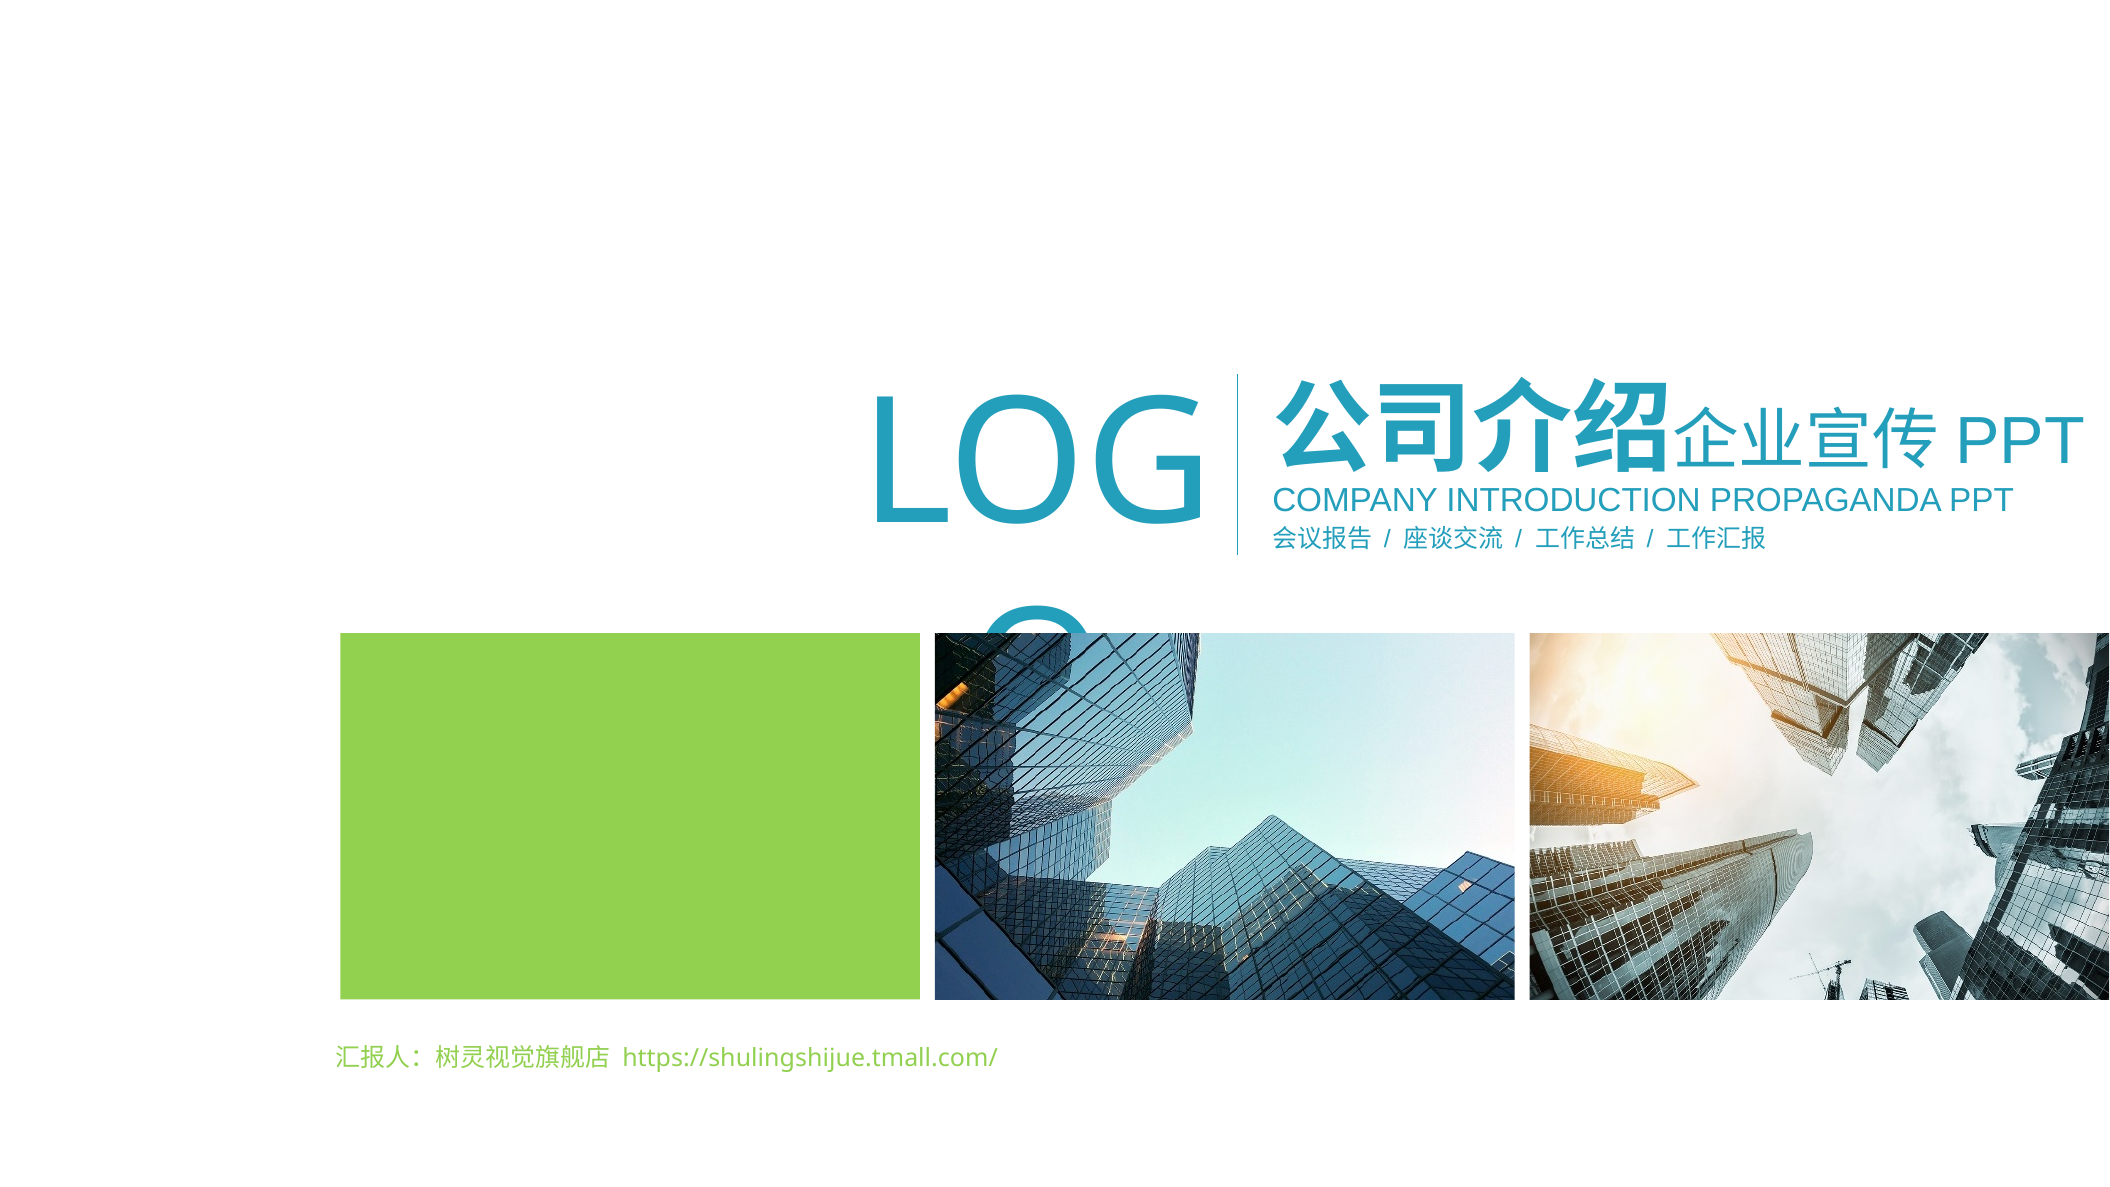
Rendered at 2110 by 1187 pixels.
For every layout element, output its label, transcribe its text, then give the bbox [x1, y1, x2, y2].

text_box [1528, 632, 2110, 1000]
text_box [339, 632, 921, 1000]
text_box [934, 632, 1516, 1000]
text_box COMPANY INTRODUCTION PROPAGANDA PPT 会议报告 / 座谈交流 / 工作总结 / 工作汇报 [1272, 484, 2110, 553]
text_box LOGO [842, 347, 1232, 769]
text_box 公司介绍企业宣传PPT [1272, 363, 2110, 484]
text_box 汇报人：树灵视觉旗舰店 https://shulingshijue.tmall.com/ [335, 1041, 1074, 1072]
